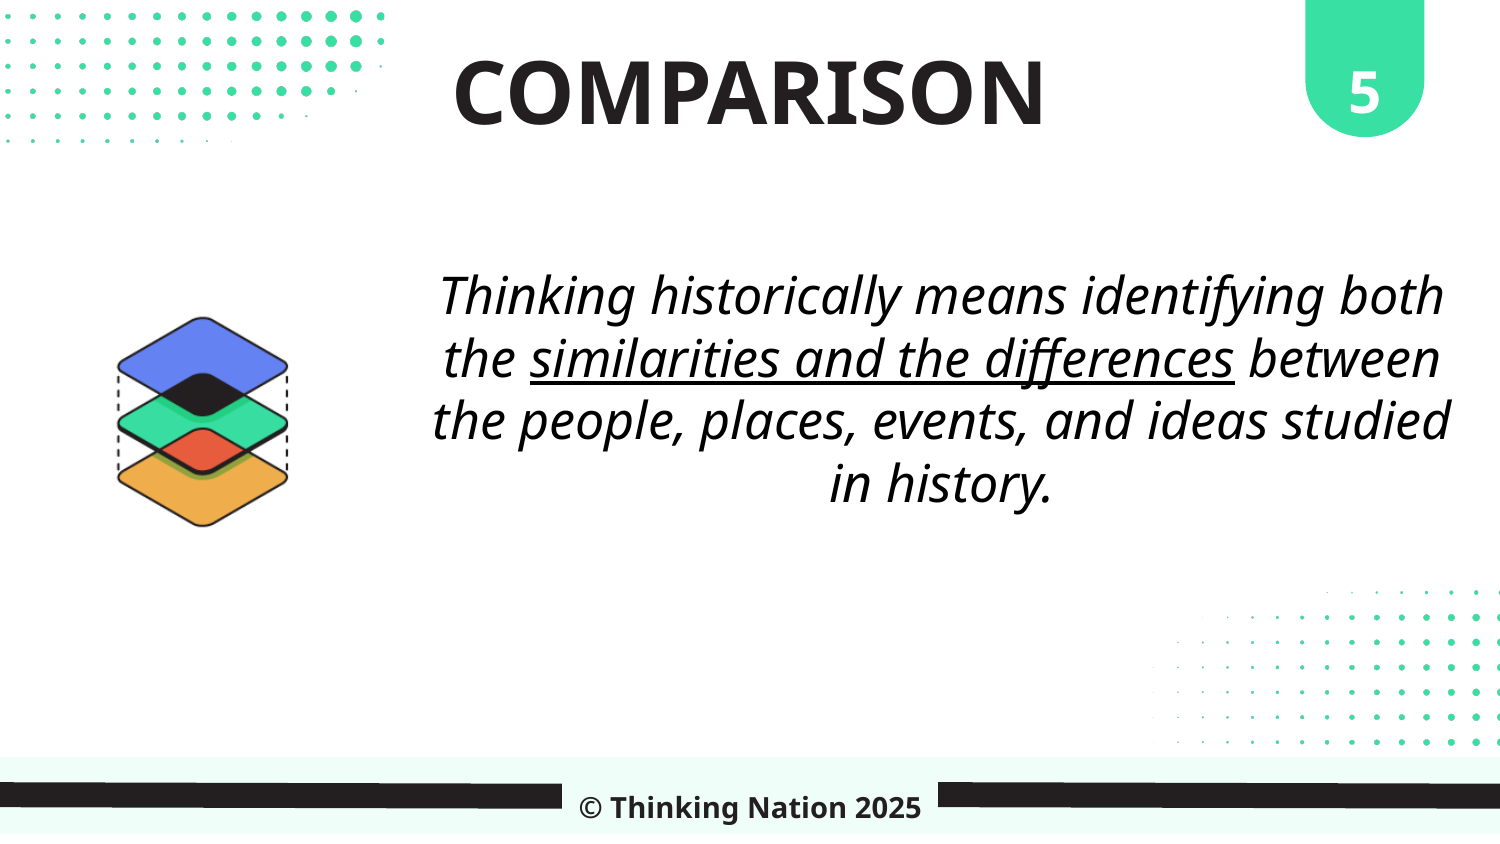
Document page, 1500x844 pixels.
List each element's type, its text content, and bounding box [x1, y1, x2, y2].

text_box [0, 0, 385, 144]
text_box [1300, 0, 1430, 138]
picture [62, 281, 343, 562]
text_box COMPARISON [209, 37, 1291, 143]
text_box [1128, 590, 1500, 755]
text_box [0, 756, 1500, 835]
text_box Thinking historically means identifying both the similarities and the differences between the people, places, events, and ideas studied in history. [427, 262, 1458, 513]
